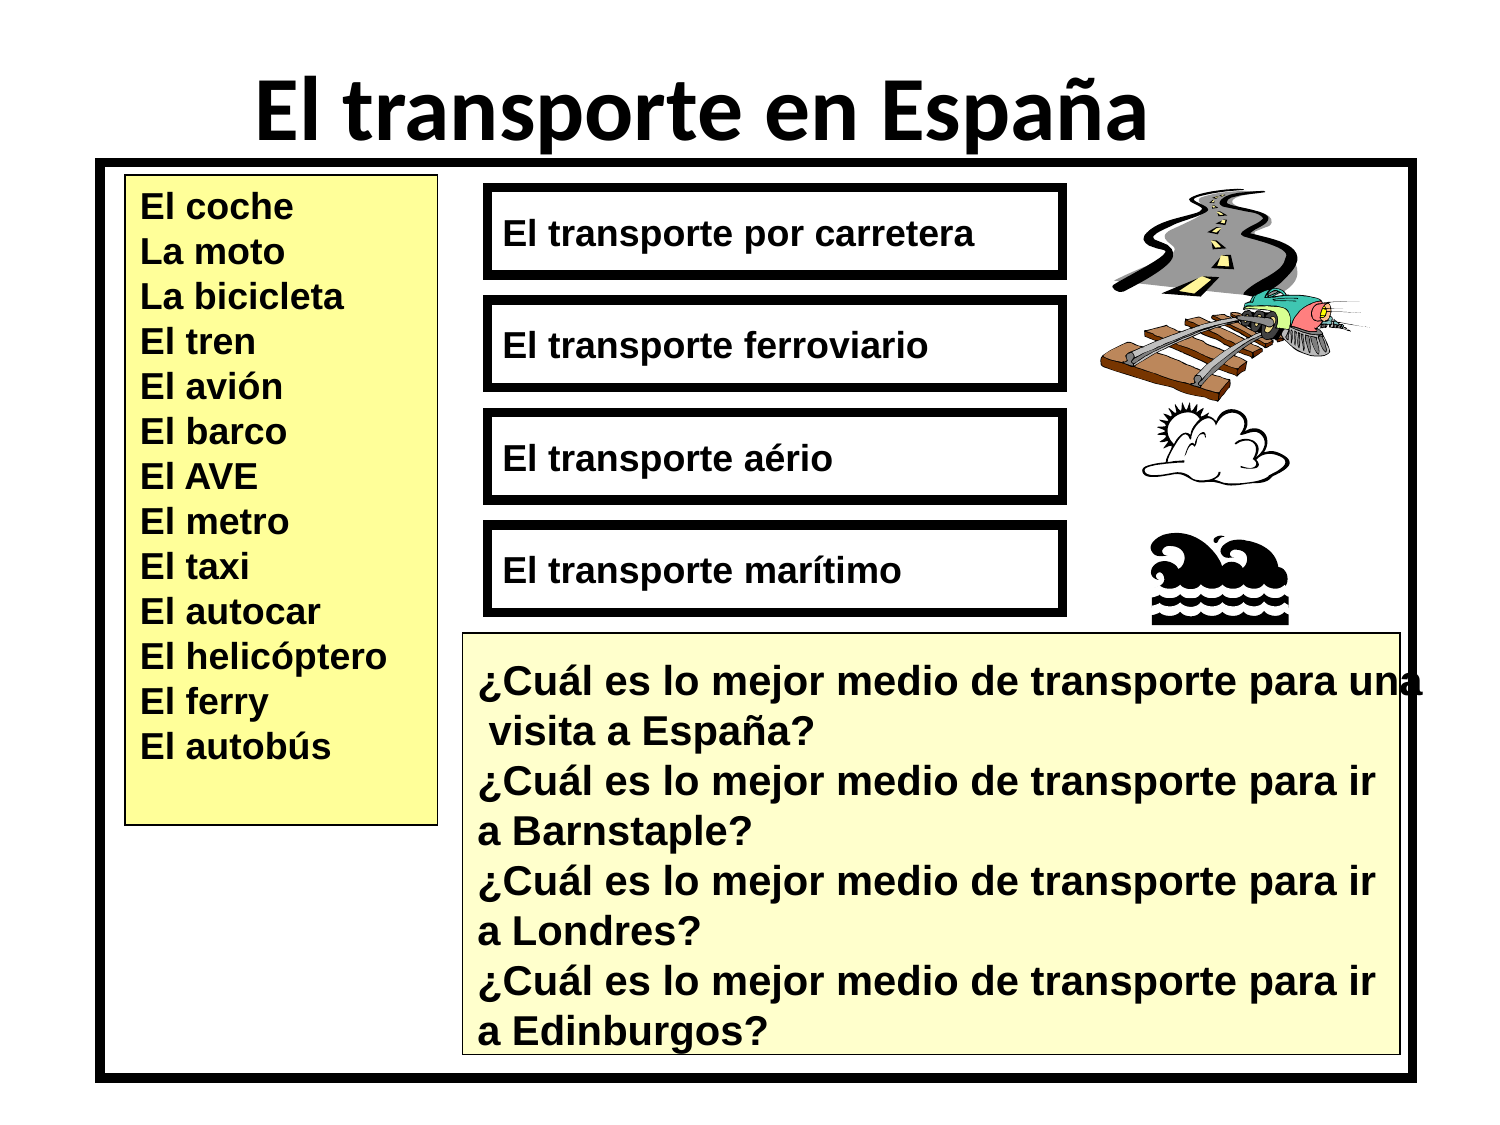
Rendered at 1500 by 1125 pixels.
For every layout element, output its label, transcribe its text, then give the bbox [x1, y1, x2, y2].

text_box El transporte por carretera [487, 187, 1063, 275]
text_box El transporte aério [487, 412, 1063, 500]
picture [1099, 187, 1370, 488]
text_box El transporte marítimo [487, 524, 1063, 613]
text_box El coche La moto La bicicleta El tren El avión El barco El AVE El metro El taxi El autocar El helicóptero El ferry El autobús [124, 174, 438, 825]
title El transporte en España [46, 35, 1360, 173]
picture [1149, 524, 1289, 626]
text_box El transporte ferroviario [487, 299, 1063, 388]
text_box [99, 162, 1413, 1079]
text_box ¿Cuál es lo mejor medio de transporte para una visita a España? ¿Cuál es lo mejor medio de transporte para ir a Barnstaple? ¿Cuál es lo mejor medio de transporte para ir a Londres? ¿Cuál es lo mejor medio de transporte para ir a Edinburgos? [462, 632, 1400, 1055]
